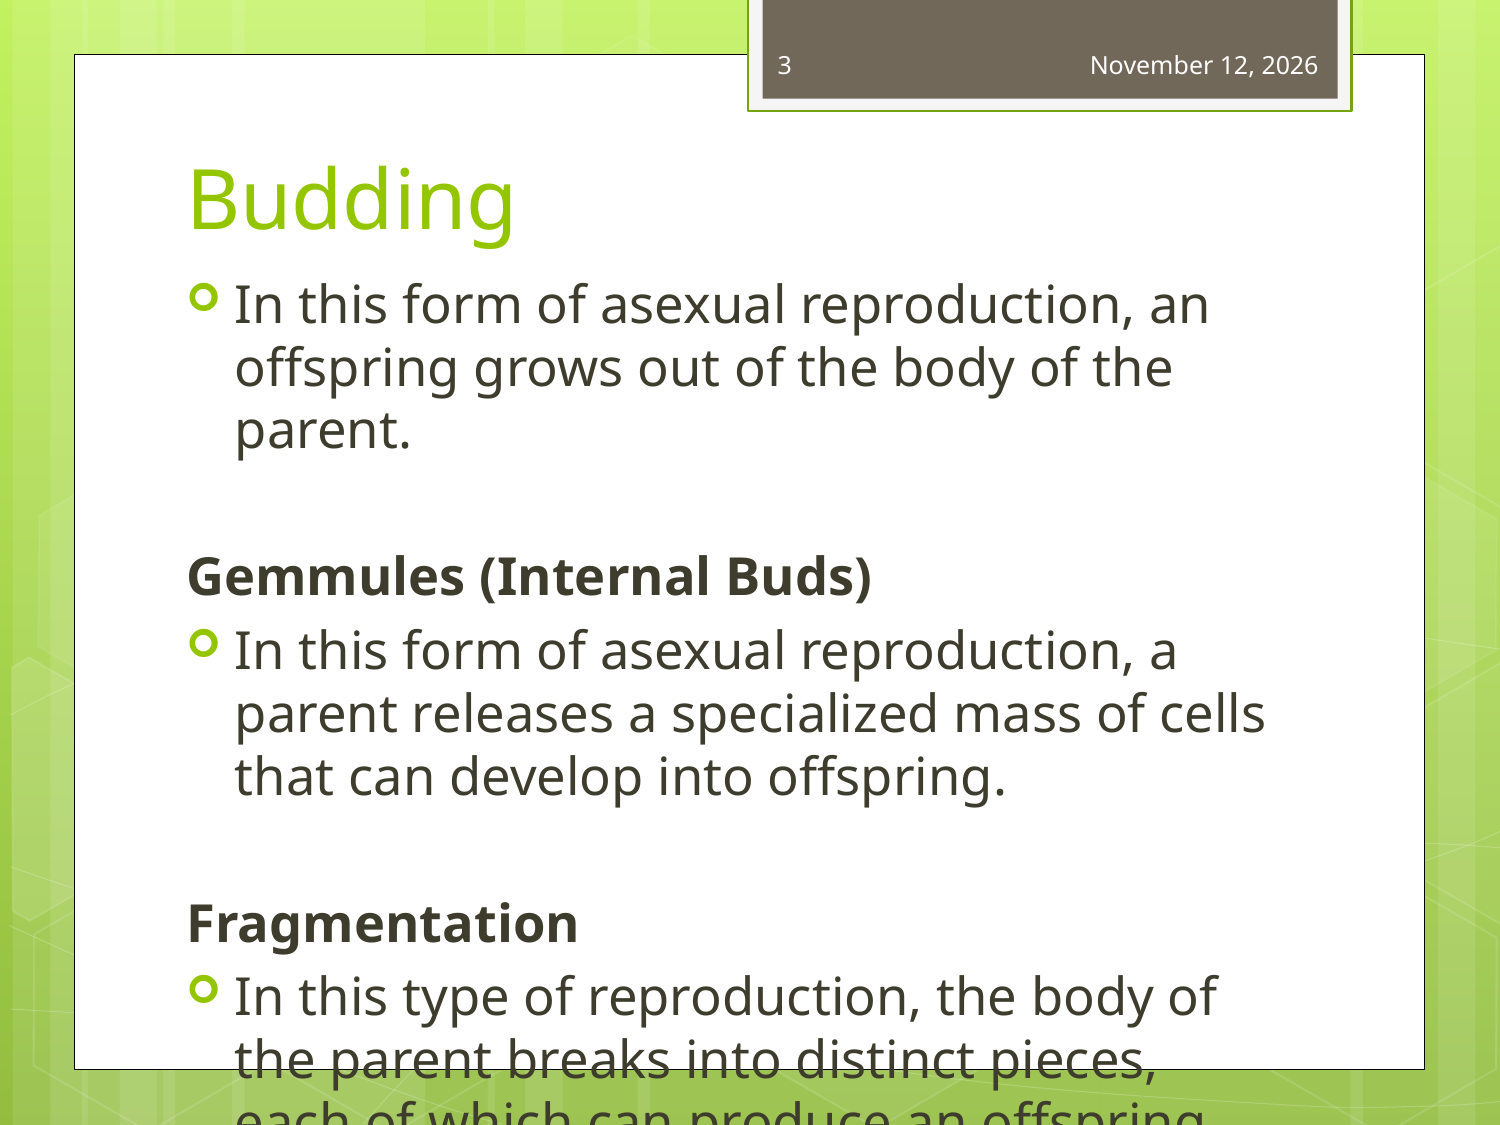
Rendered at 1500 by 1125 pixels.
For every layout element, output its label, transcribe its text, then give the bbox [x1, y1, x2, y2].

title Budding [171, 66, 1324, 254]
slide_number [983, 36, 1334, 97]
list In this form of asexual reproduction, an offspring grows out of the body of the parent. Gemmules (Internal Buds) In this form of asexual reproduction, a parent releases a specialized mass of cells that can develop into offspring. Fragmentation In this type of reproduction, the body of the parent breaks into distinct pieces, each of which can produce an offspring. [159, 231, 1283, 1125]
slide_number 3 [762, 36, 982, 97]
